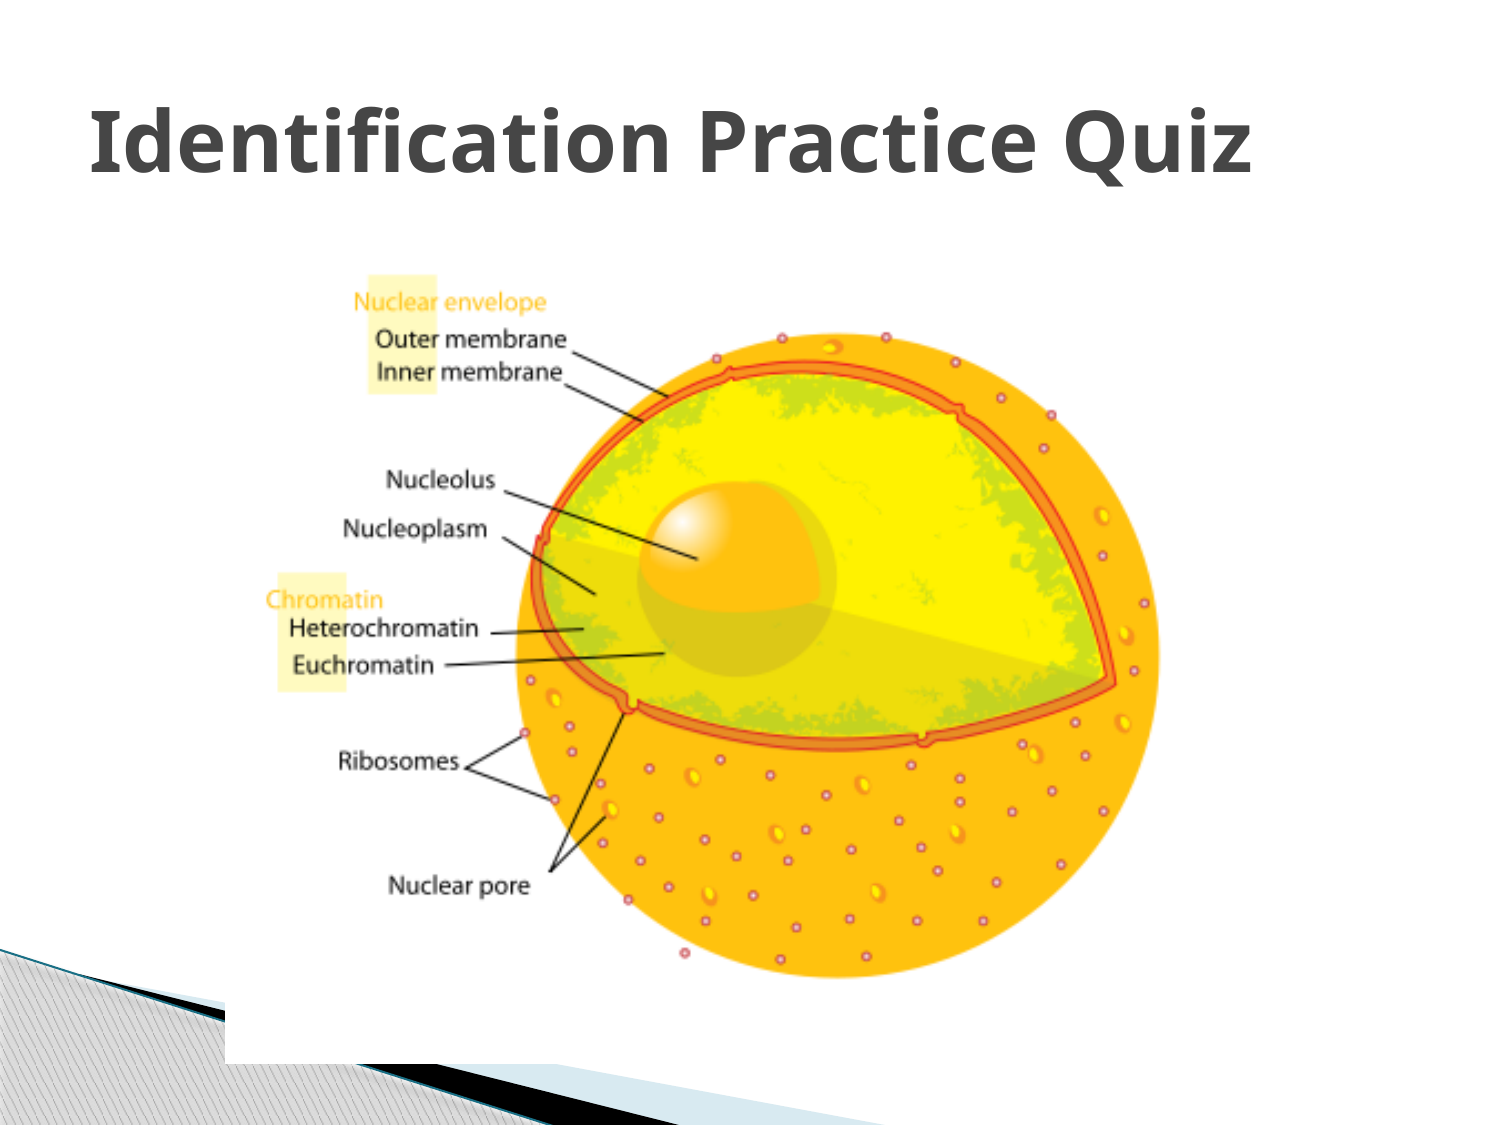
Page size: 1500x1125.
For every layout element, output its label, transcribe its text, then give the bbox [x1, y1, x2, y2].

title Identification Practice Quiz [75, 45, 1425, 233]
picture [224, 224, 1251, 1064]
